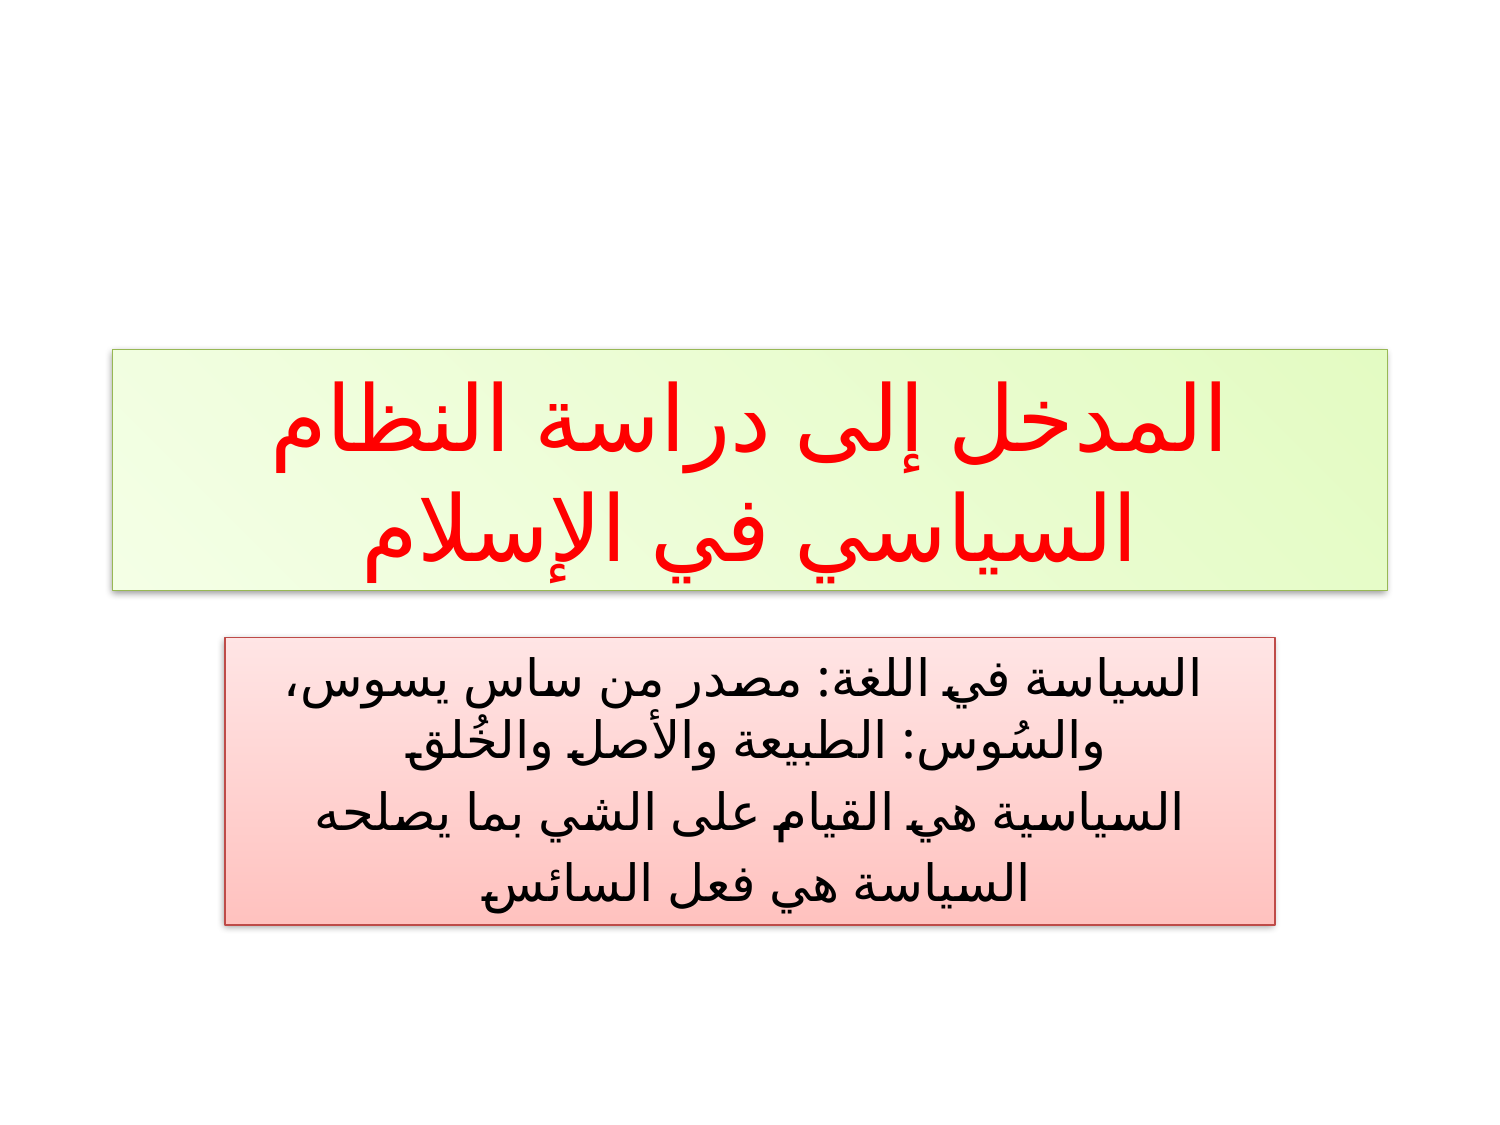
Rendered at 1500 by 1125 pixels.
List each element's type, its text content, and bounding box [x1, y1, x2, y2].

title المدخل إلى دراسة النظام السياسي في الإسلام [112, 349, 1388, 591]
subtitle السياسة في اللغة: مصدر من ساس يسوس، والسُوس: الطبيعة والأصل والخُلق السياسية هي القيام على الشي بما يصلحه السياسة هي فعل السائس [224, 637, 1276, 926]
